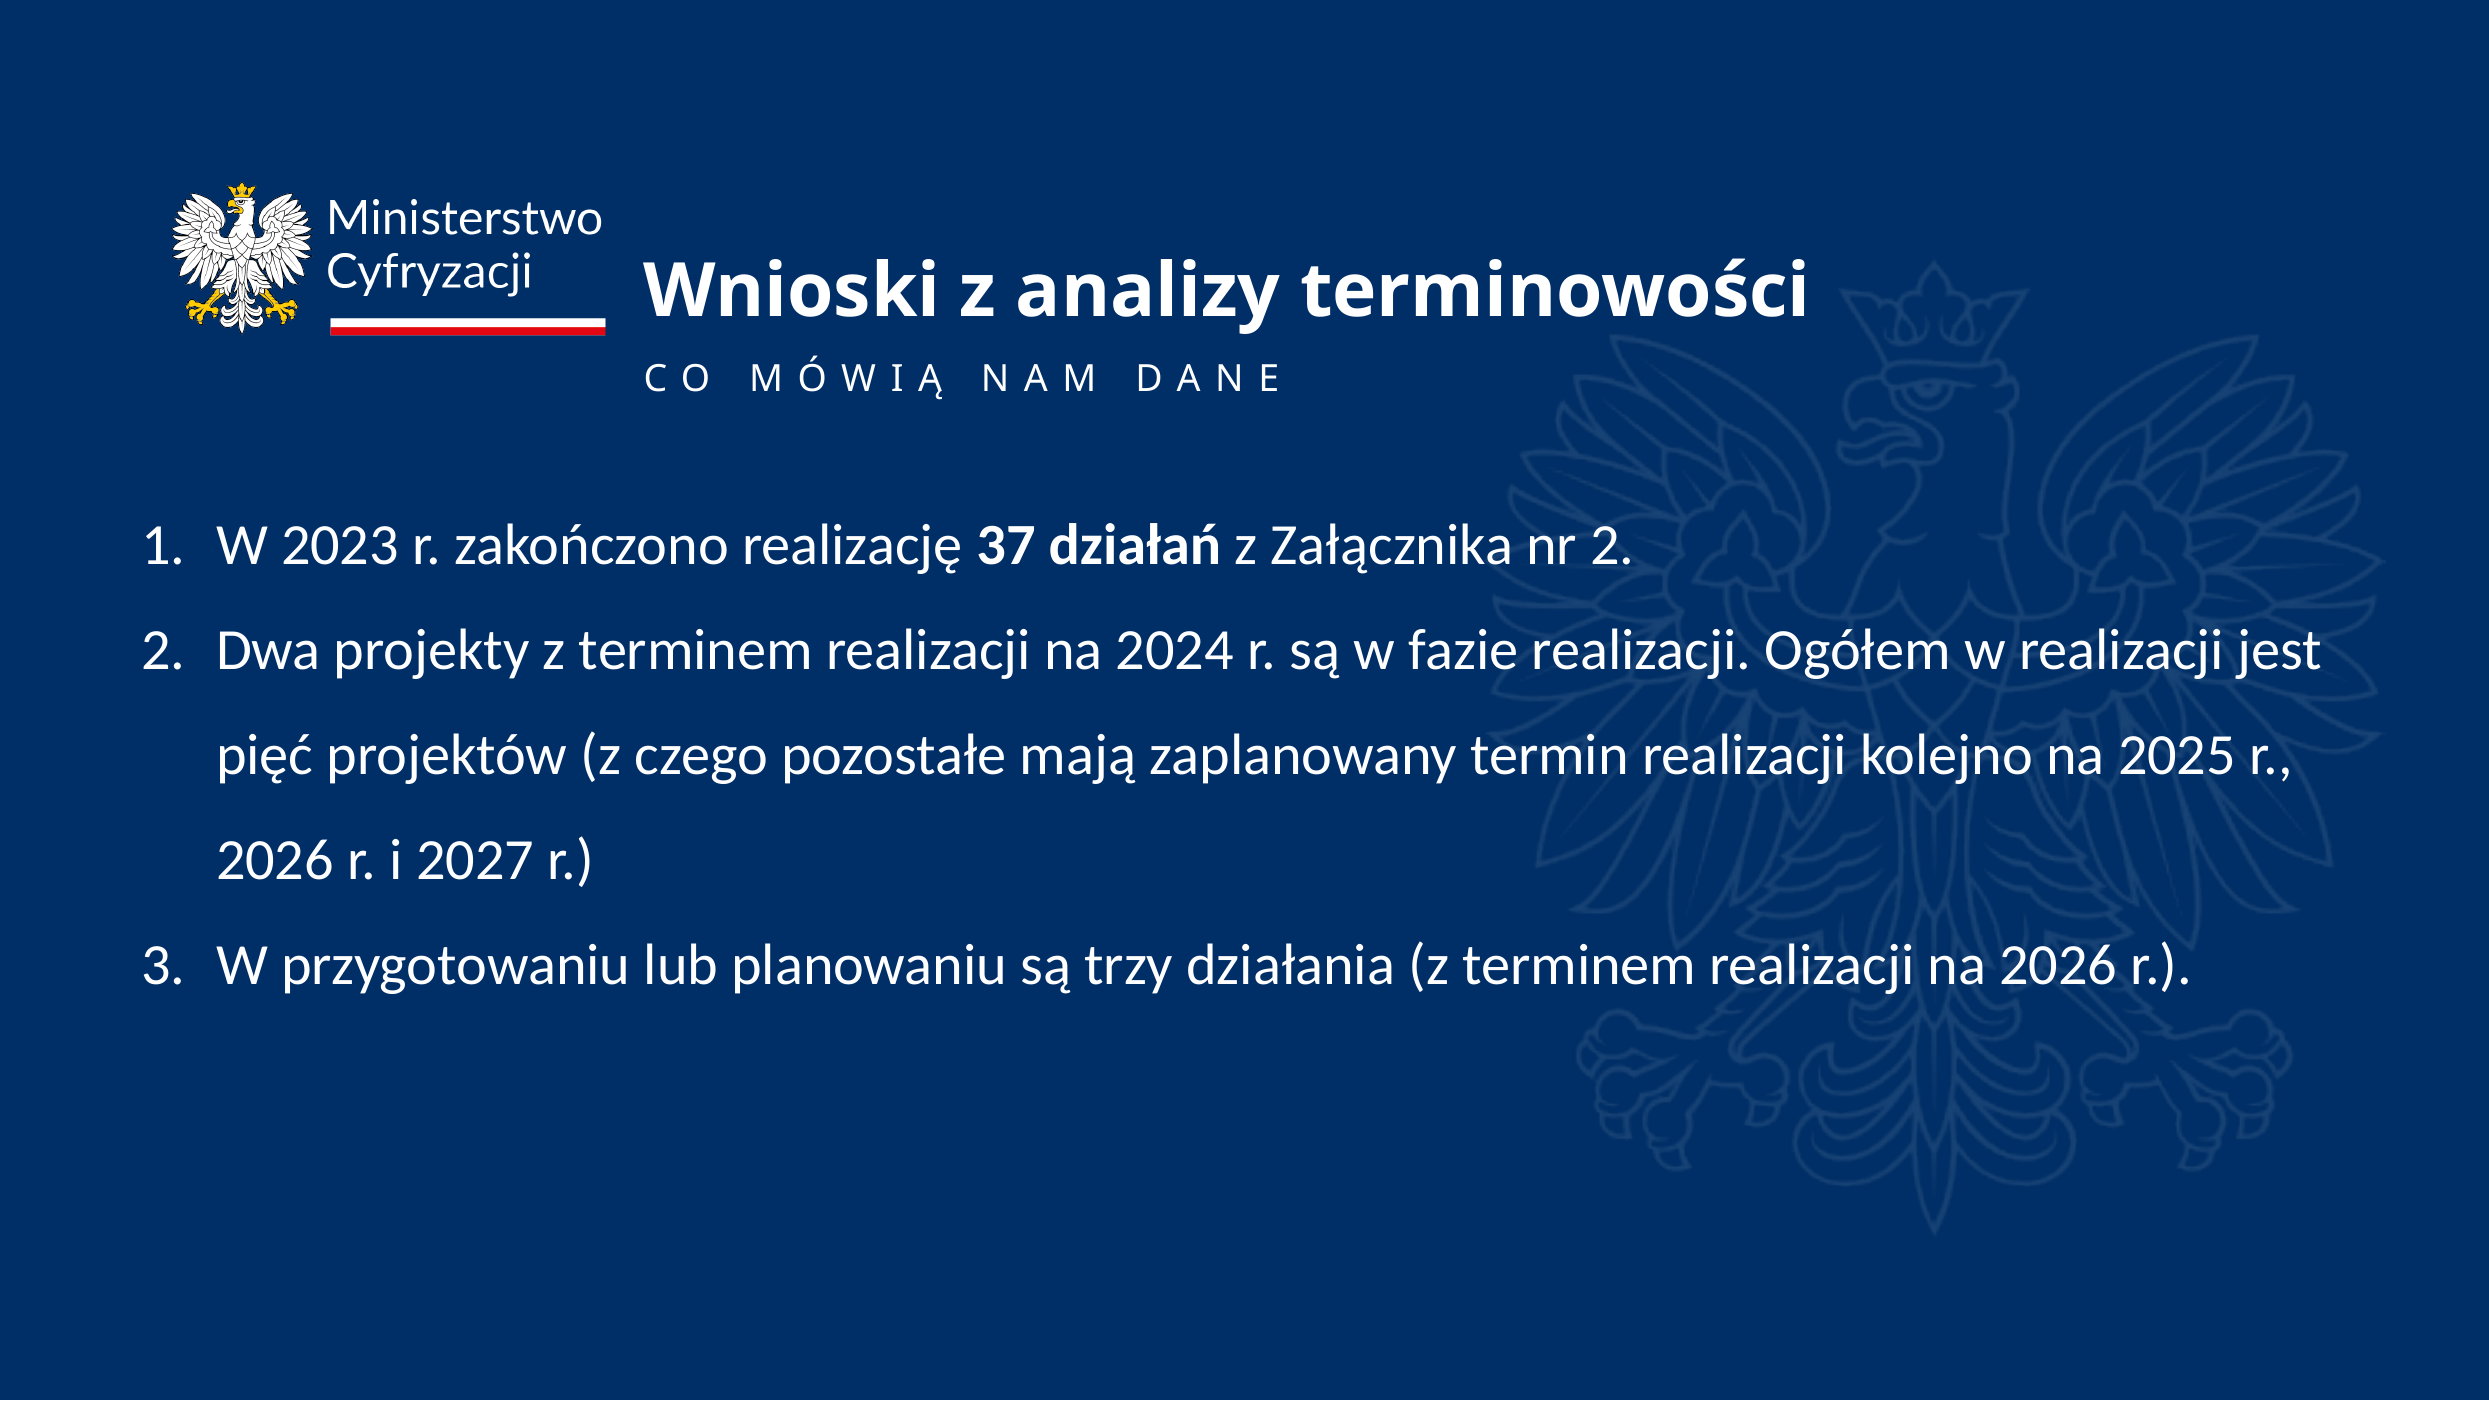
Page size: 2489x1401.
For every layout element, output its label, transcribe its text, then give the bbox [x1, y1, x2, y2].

subtitle W 2023 r. zakończono realizację 37 działań z Załącznika nr 2. Dwa projekty z terminem realizacji na 2024 r. są w fazie realizacji. Ogółem w realizacji jest pięć projektów (z czego pozostałe mają zaplanowany termin realizacji kolejno na 2025 r., 2026 r. i 2027 r.) W przygotowaniu lub planowaniu są trzy działania (z terminem realizacji na 2026 r.). [141, 471, 2391, 1291]
title Wnioski z analizy terminowości CO MÓWIĄ NAM DANE [643, 326, 2278, 471]
picture [135, 145, 641, 371]
picture [1484, 259, 2386, 471]
